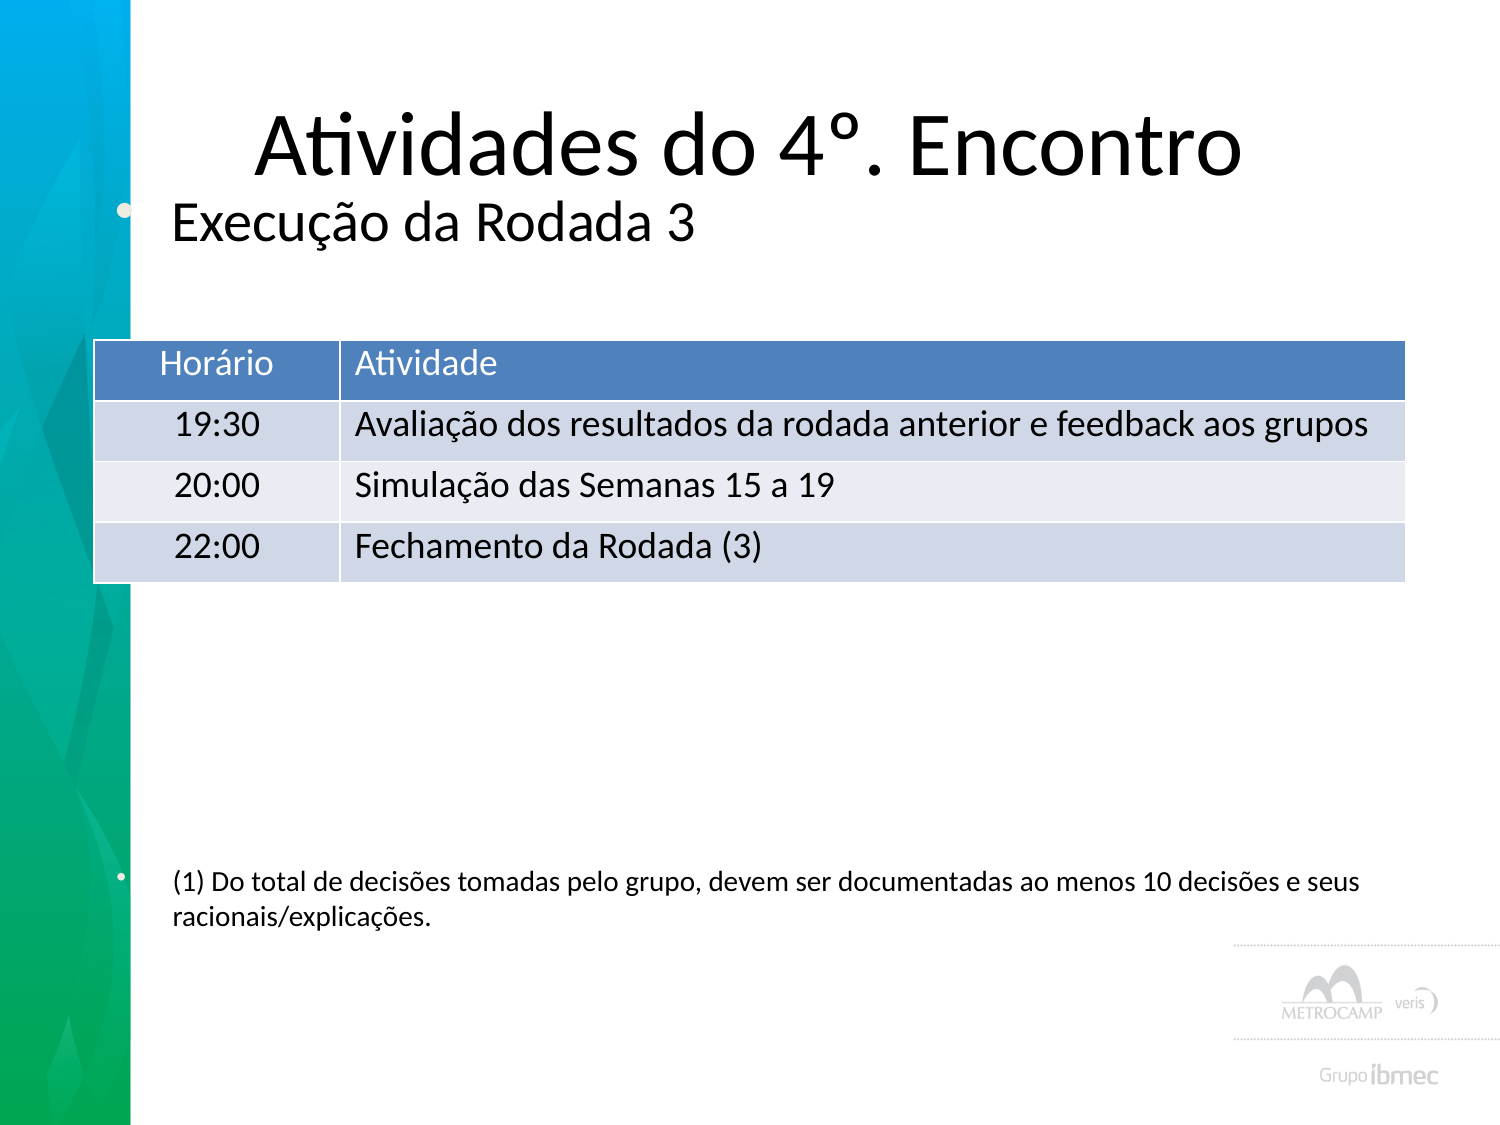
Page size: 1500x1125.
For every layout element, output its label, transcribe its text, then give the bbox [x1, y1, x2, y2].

table_cell Avaliação dos resultados da rodada anterior e feedback aos grupos [341, 402, 1405, 461]
title Atividades do 4º. Encontro [75, 45, 1425, 233]
table_header Horário [95, 341, 339, 400]
table_header Atividade [341, 341, 1405, 400]
table_cell 20:00 [95, 462, 339, 521]
picture [0, 0, 1500, 1125]
table_cell Simulação das Semanas 15 a 19 [341, 462, 1405, 521]
text_box Execução da Rodada 3 [99, 175, 1475, 282]
table_cell 22:00 [95, 523, 339, 582]
text_box (1) Do total de decisões tomadas pelo grupo, devem ser documentadas ao menos 10 decisões e seus racionais/explicações. [101, 855, 1477, 961]
table_cell Fechamento da Rodada (3) [341, 523, 1405, 582]
table_cell 19:30 [95, 402, 339, 461]
